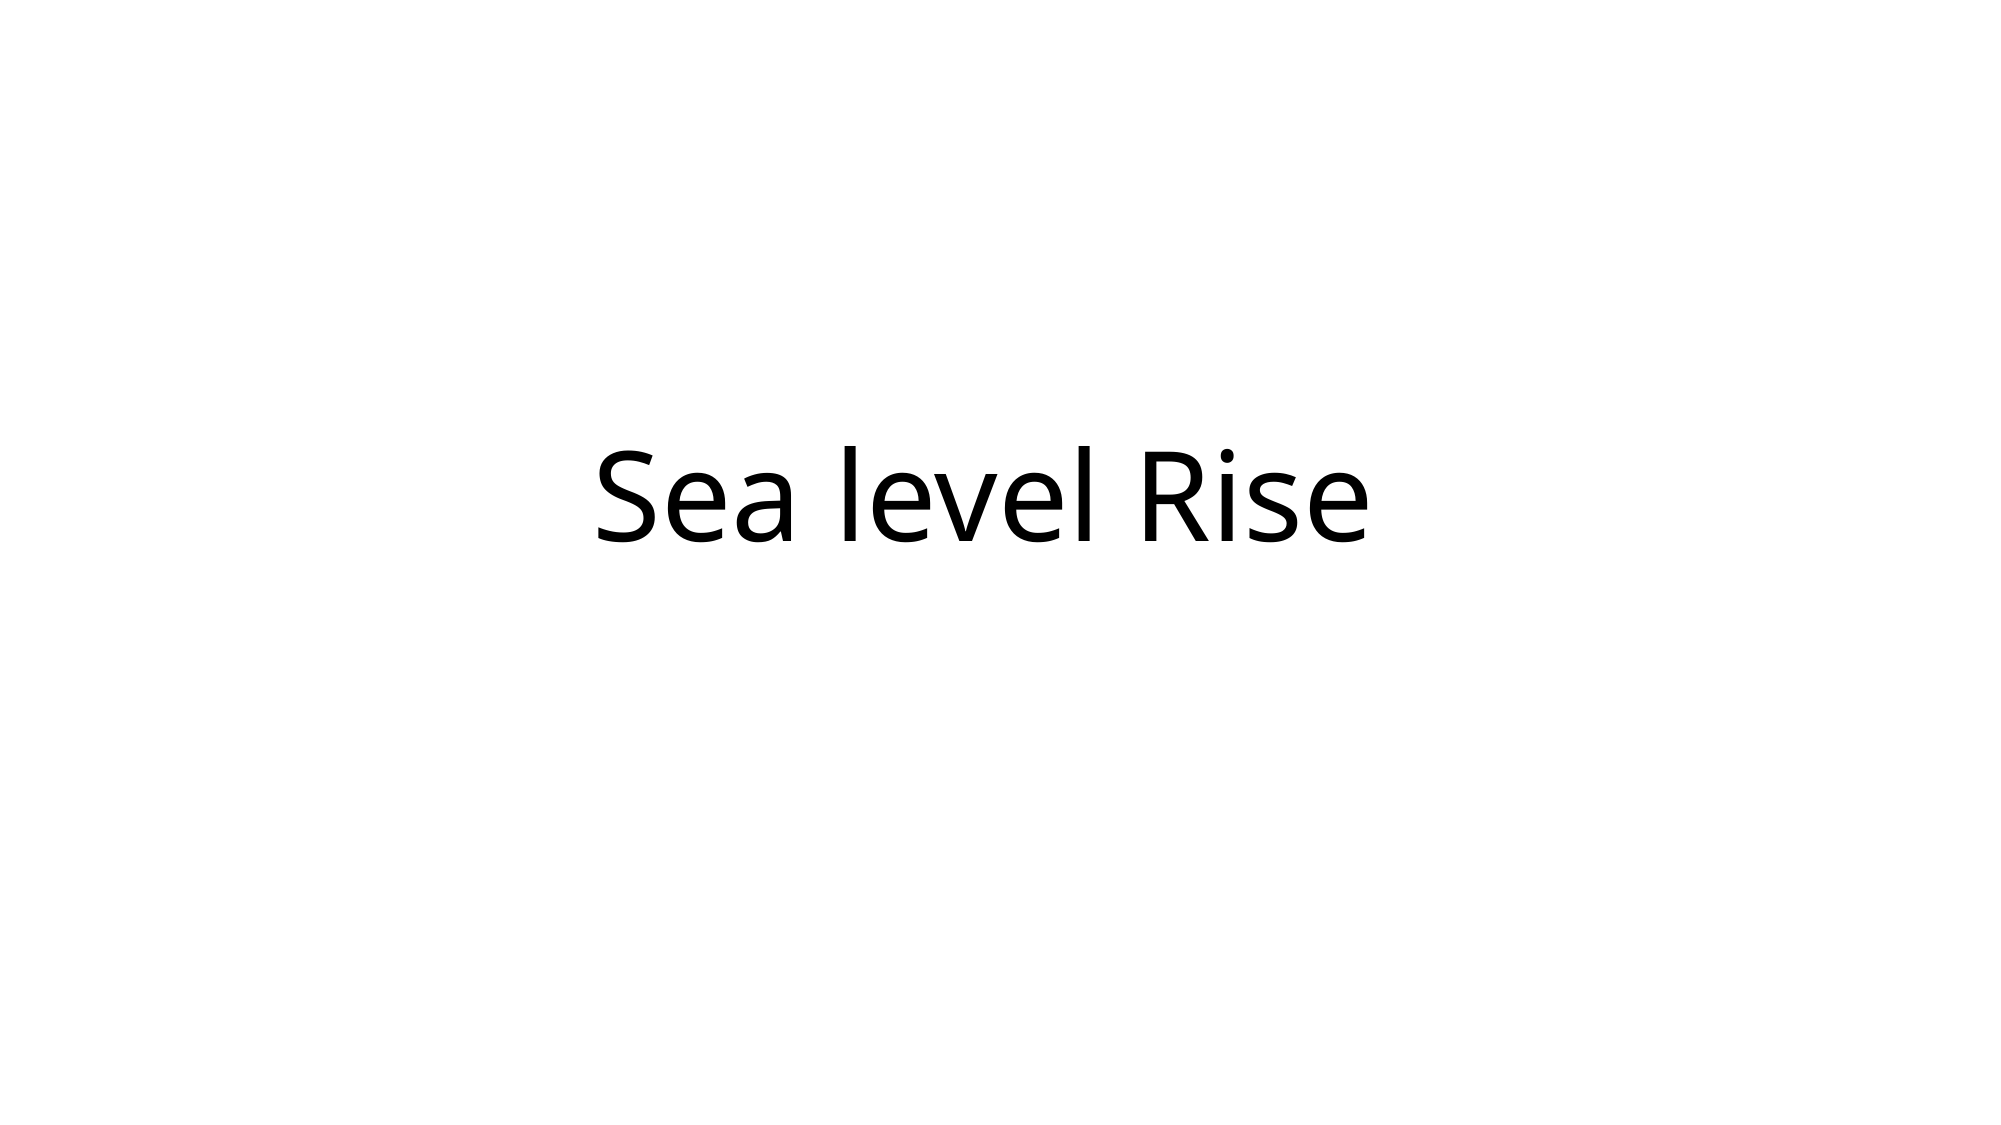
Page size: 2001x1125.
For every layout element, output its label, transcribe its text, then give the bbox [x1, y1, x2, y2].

title Sea level Rise [249, 184, 1750, 576]
